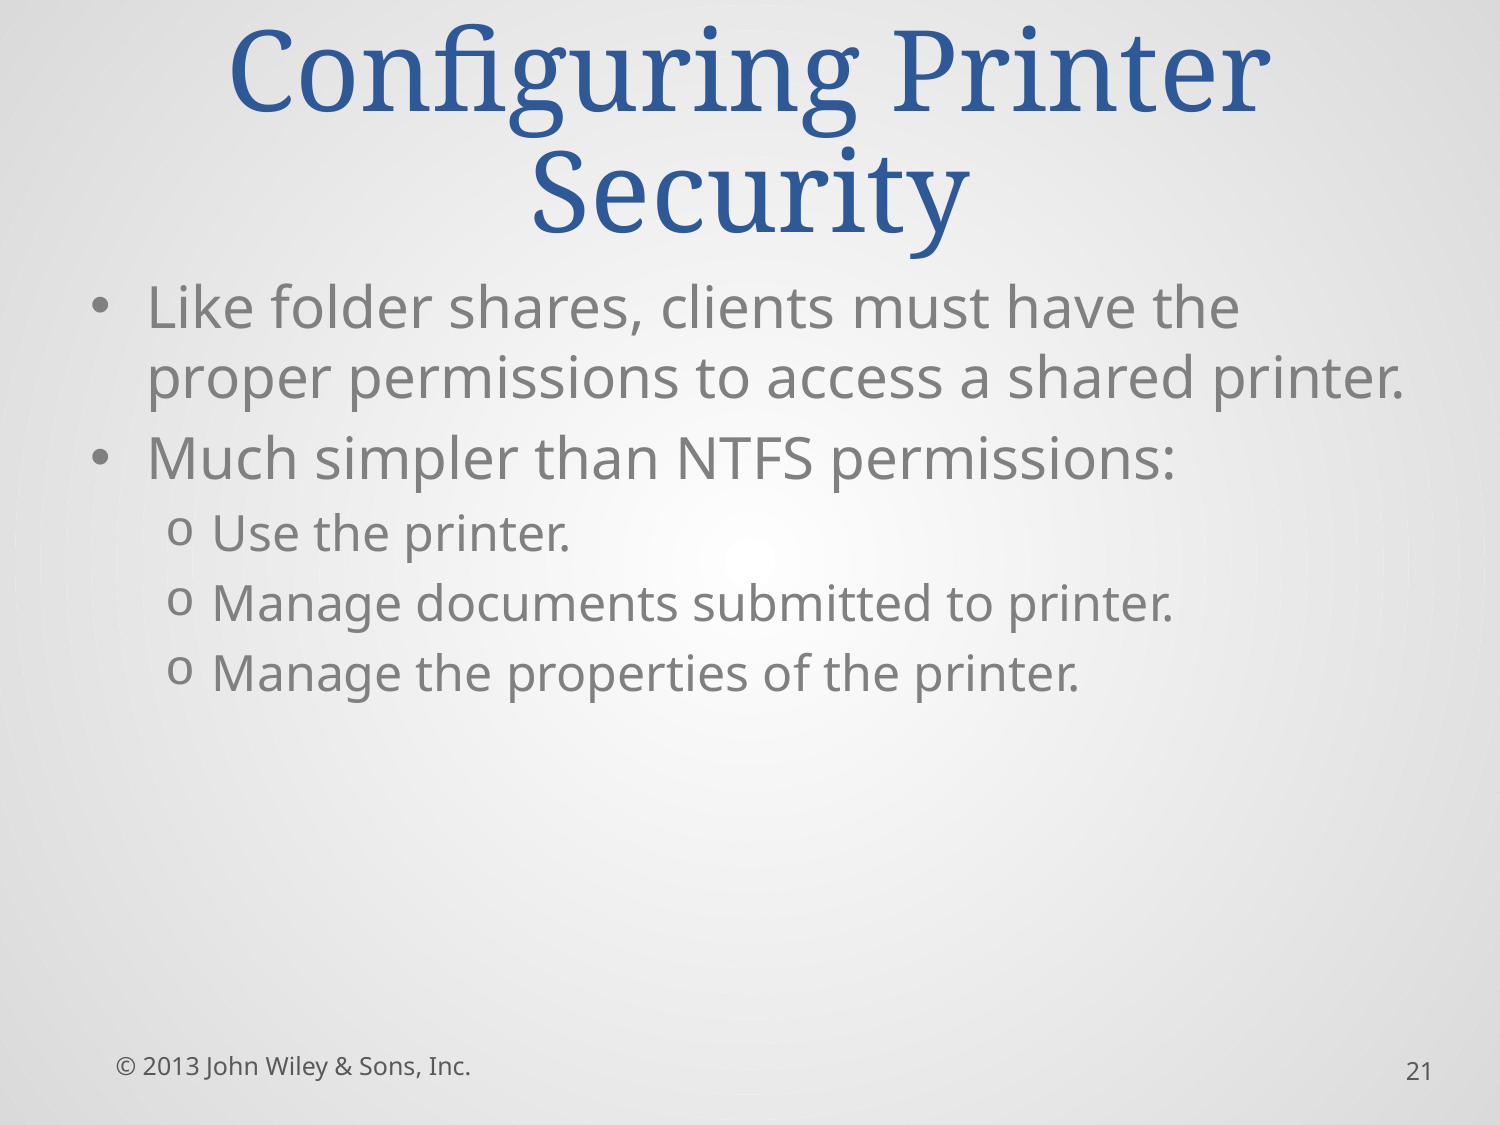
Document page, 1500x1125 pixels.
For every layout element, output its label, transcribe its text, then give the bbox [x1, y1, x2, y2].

slide_number 21 [1401, 1042, 1494, 1103]
list Like folder shares, clients must have the proper permissions to access a shared printer. Much simpler than NTFS permissions: Use the printer. Manage documents submitted to printer. Manage the properties of the printer. [75, 262, 1425, 1005]
footer © 2013 John Wiley & Sons, Inc. [108, 1037, 576, 1098]
title Configuring Printer Security [75, 0, 1425, 262]
